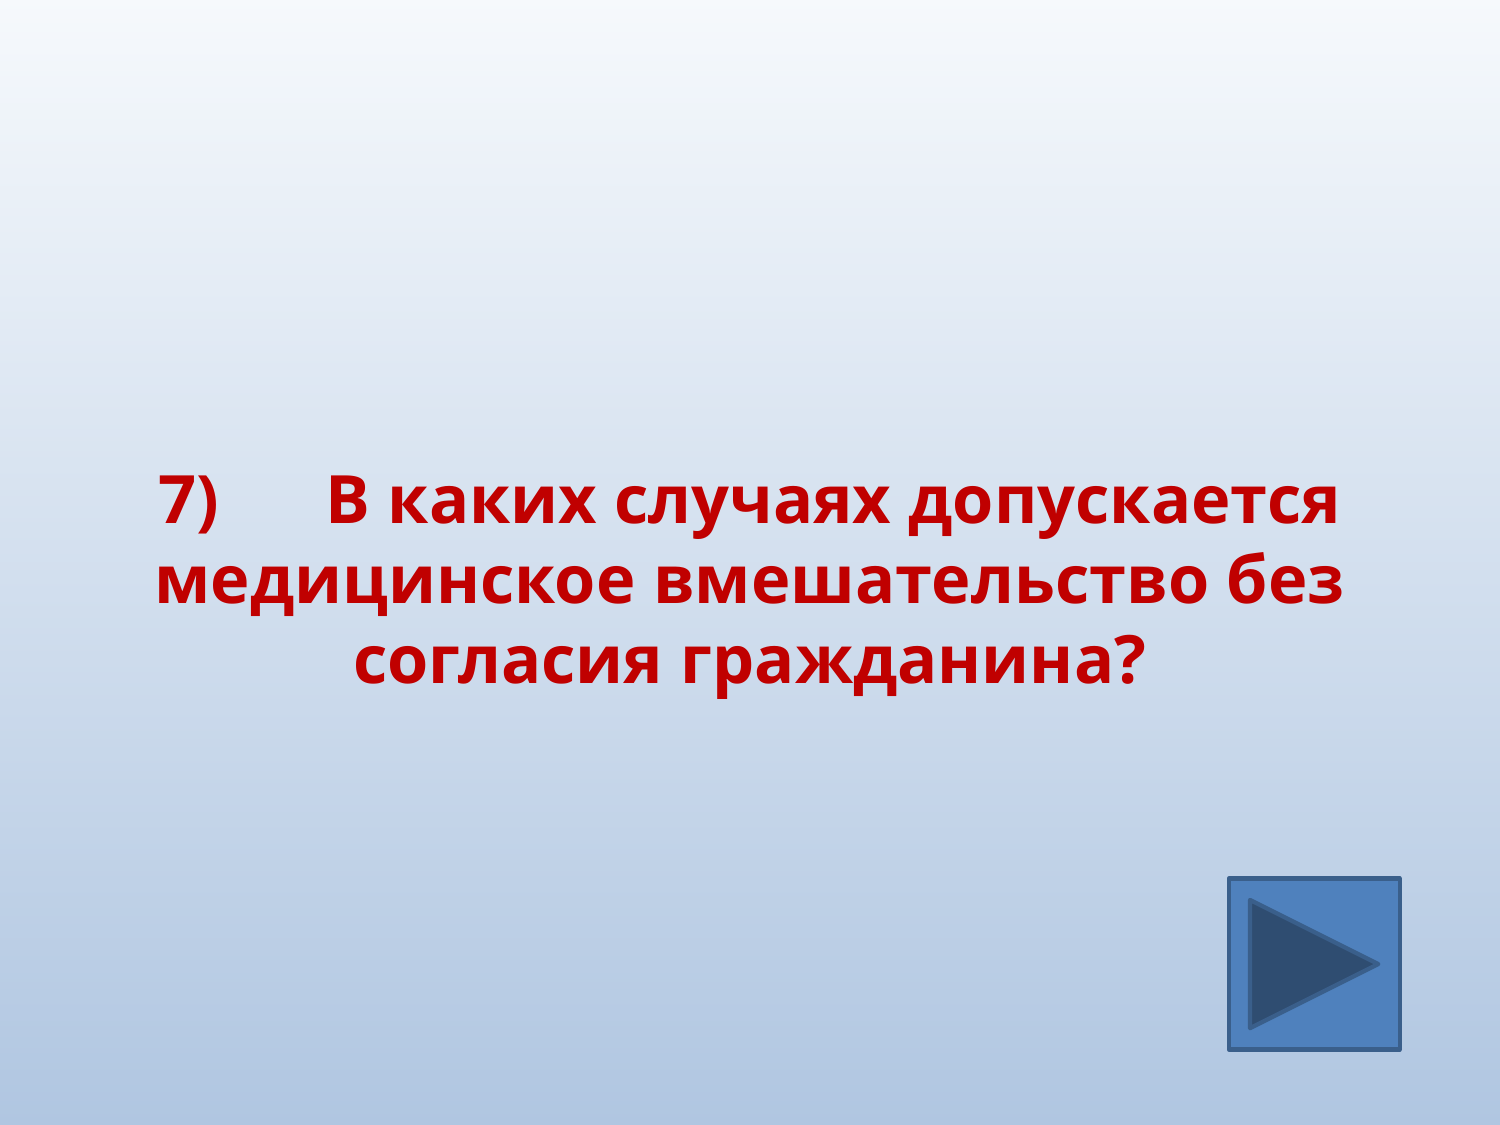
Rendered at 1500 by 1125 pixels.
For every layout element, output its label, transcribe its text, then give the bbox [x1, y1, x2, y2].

list 7) В каких случаях допускается медицинское вмешательство без согласия гражданина? [75, 262, 1425, 1005]
text_box [1227, 876, 1402, 1052]
